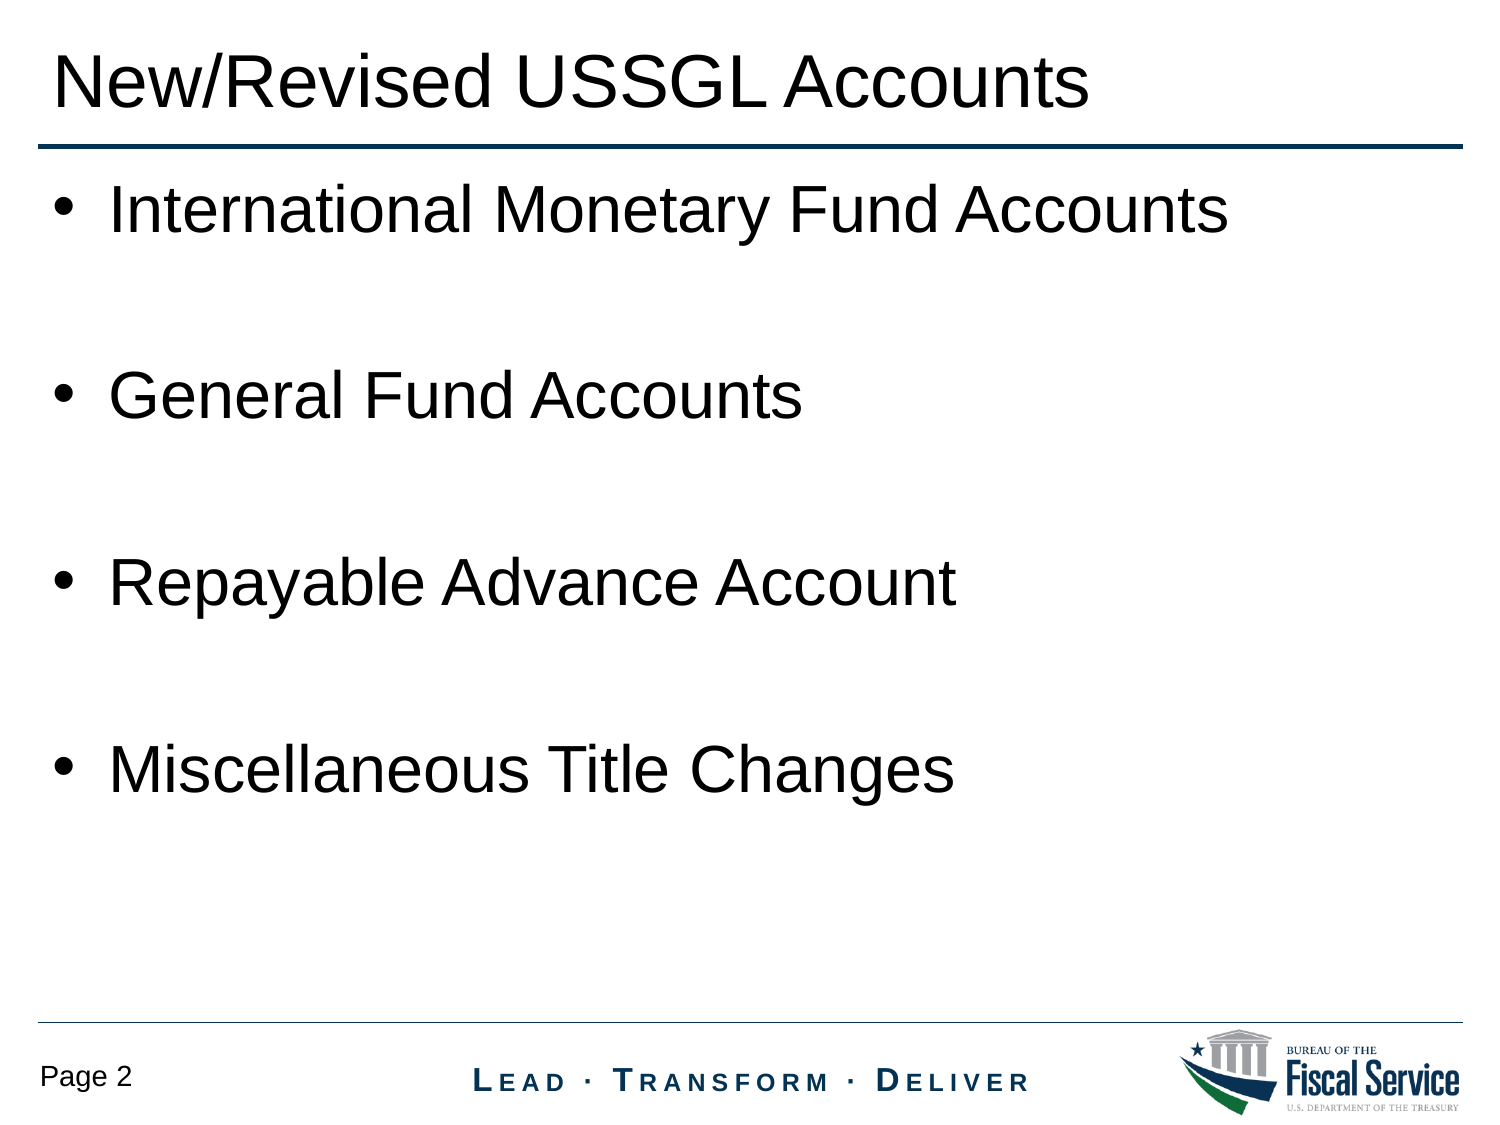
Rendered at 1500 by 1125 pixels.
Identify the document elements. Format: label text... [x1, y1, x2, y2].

list New/Revised USSGL Accounts [37, 24, 1463, 138]
list International Monetary Fund Accounts General Fund Accounts Repayable Advance Account Miscellaneous Title Changes [37, 158, 1463, 1013]
picture [1175, 1026, 1463, 1118]
